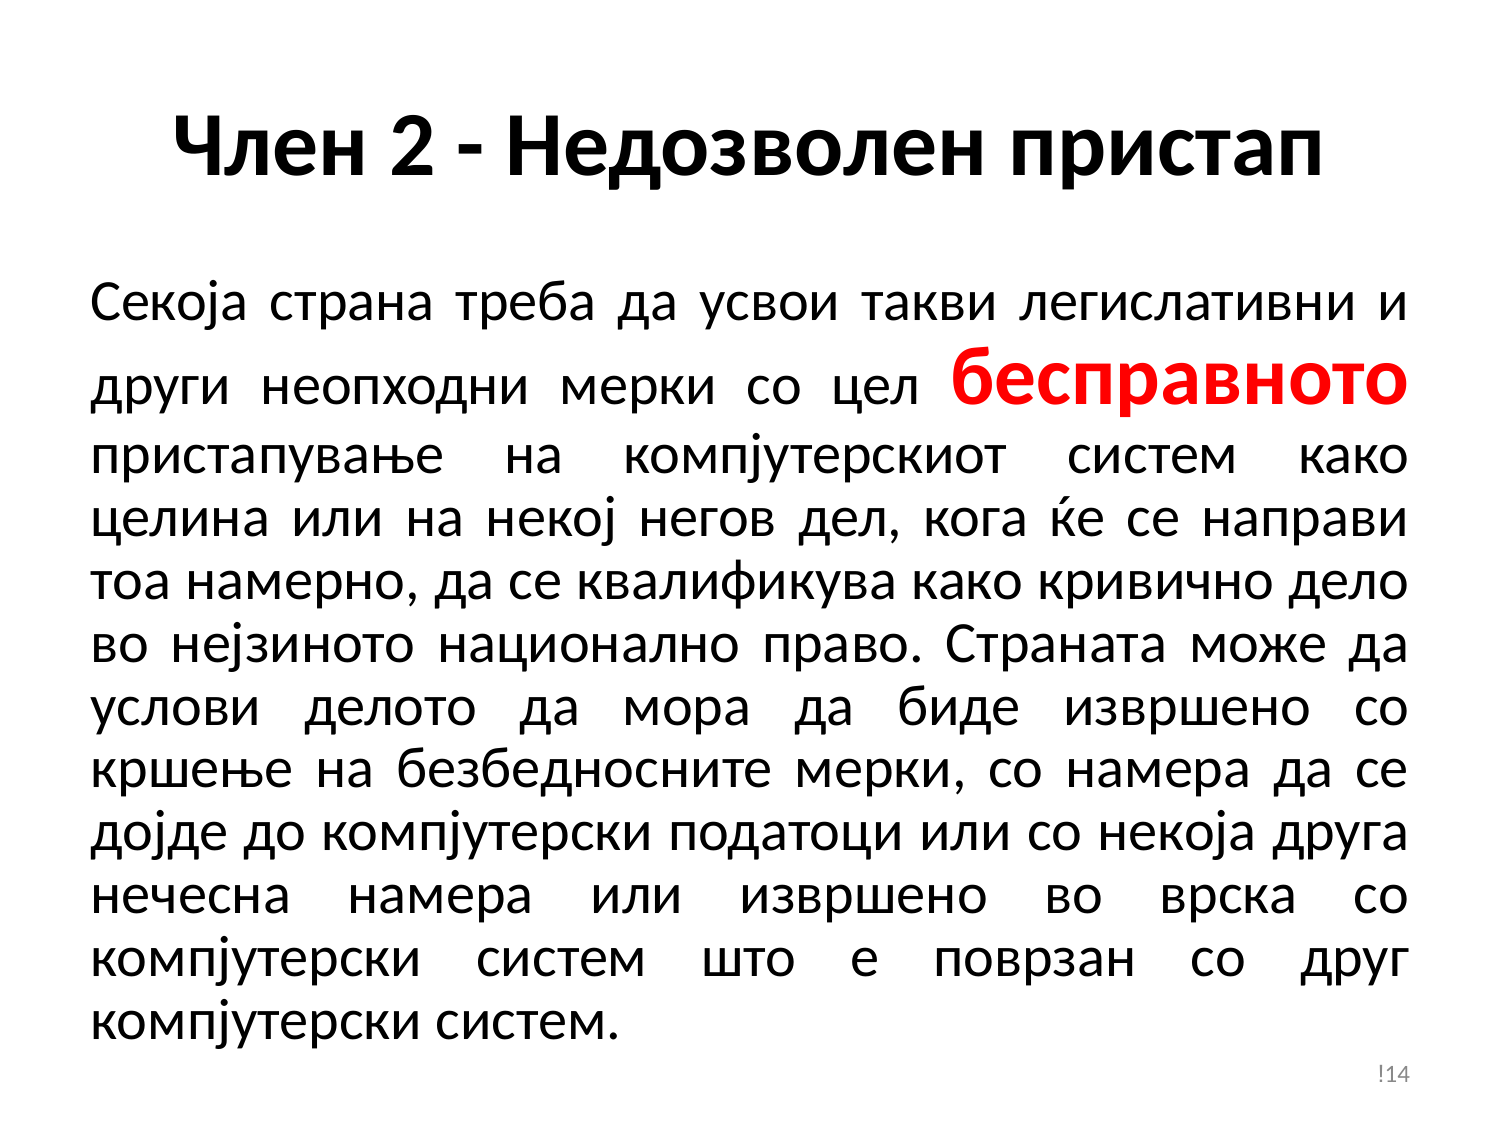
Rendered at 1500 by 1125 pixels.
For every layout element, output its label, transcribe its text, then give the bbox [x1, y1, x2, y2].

title Член 2 - Недозволен пристап [75, 45, 1425, 233]
slide_number !14 [1074, 1042, 1425, 1103]
list Секоја страна треба да усвои такви легислативни и други неопходни мерки со цел бесправното пристапување на компјутерскиот систем како целина или на некој негов дел, кога ќе се направи тоа намерно, да се квалификува како кривично дело во нејзиното национално право. Страната може да услови делото да мора да биде извршено со кршење на безбедносните мерки, со намера да се дојде до компјутерски податоци или со некоја друга нечесна намера или извршено во врска со компјутерски систем што е поврзан со друг компјутерски систем. [75, 262, 1425, 1005]
